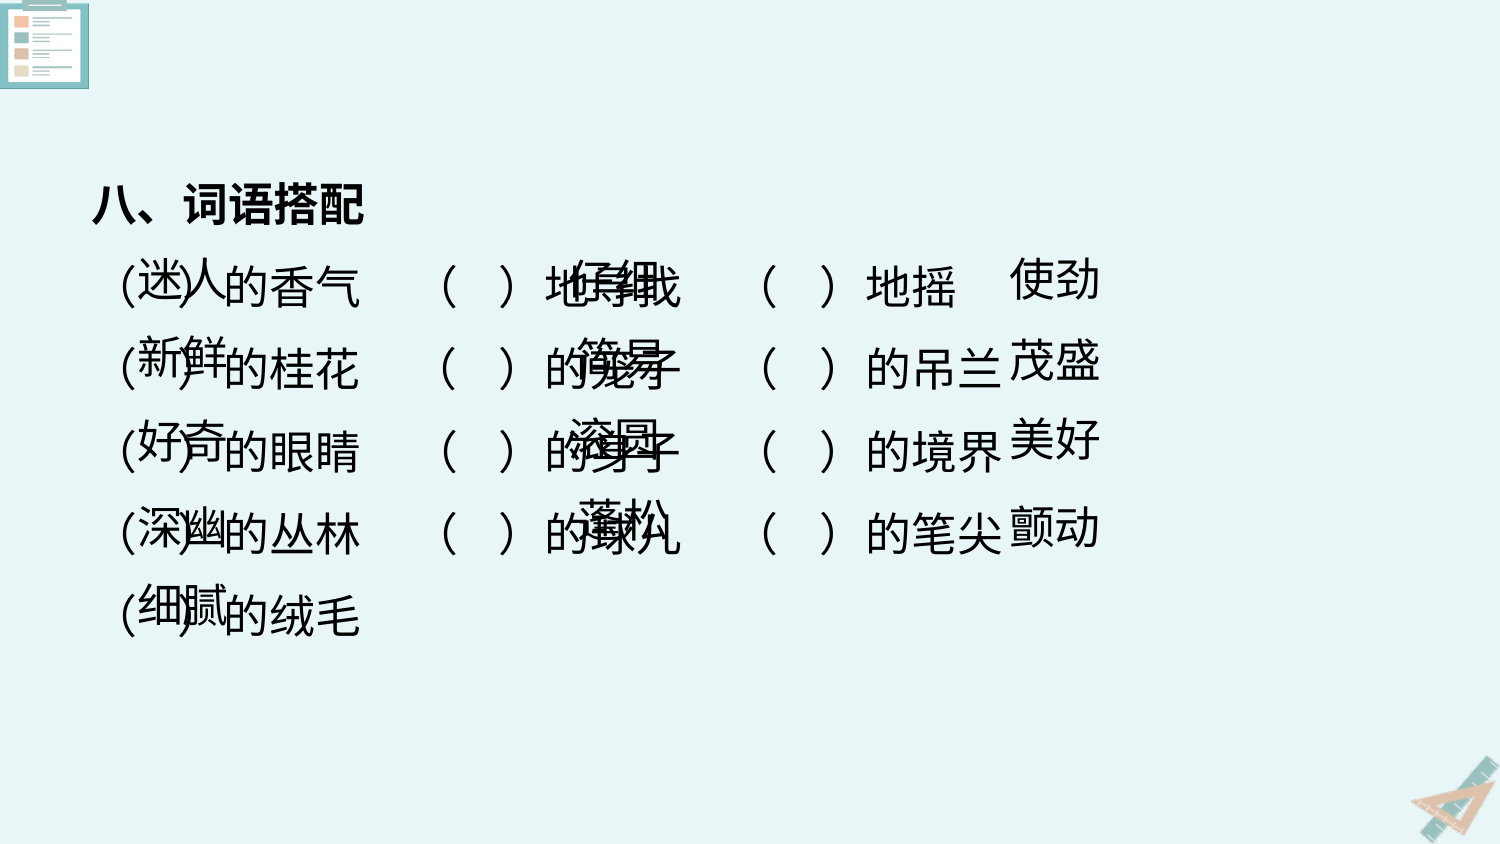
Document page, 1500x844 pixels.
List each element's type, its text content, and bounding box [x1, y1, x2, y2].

text_box 新鲜 [122, 321, 244, 392]
text_box 细腻 [122, 568, 244, 639]
text_box 八、词语搭配 （ ）的香气 （ ）地寻找 （ ）地摇 （ ）的桂花 （ ）的笼子 （ ）的吊兰 （ ）的眼睛 （ ）的身子 （ ）的境界 （ ）的丛林 （ ）的球儿 （ ）的笔尖 （ ）的绒毛 [76, 141, 1450, 651]
text_box 仔细 [554, 245, 676, 315]
text_box 深幽 [122, 491, 244, 561]
text_box 滚圆 [554, 403, 676, 474]
picture [0, 0, 89, 89]
text_box 迷人 [122, 243, 244, 314]
text_box 颤动 [994, 490, 1116, 561]
text_box 简易 [560, 322, 683, 393]
text_box 使劲 [994, 243, 1116, 314]
picture [1411, 755, 1500, 844]
text_box 好奇 [122, 405, 244, 476]
text_box 美好 [994, 403, 1116, 474]
text_box 茂盛 [994, 324, 1116, 394]
text_box 蓬松 [562, 484, 686, 555]
